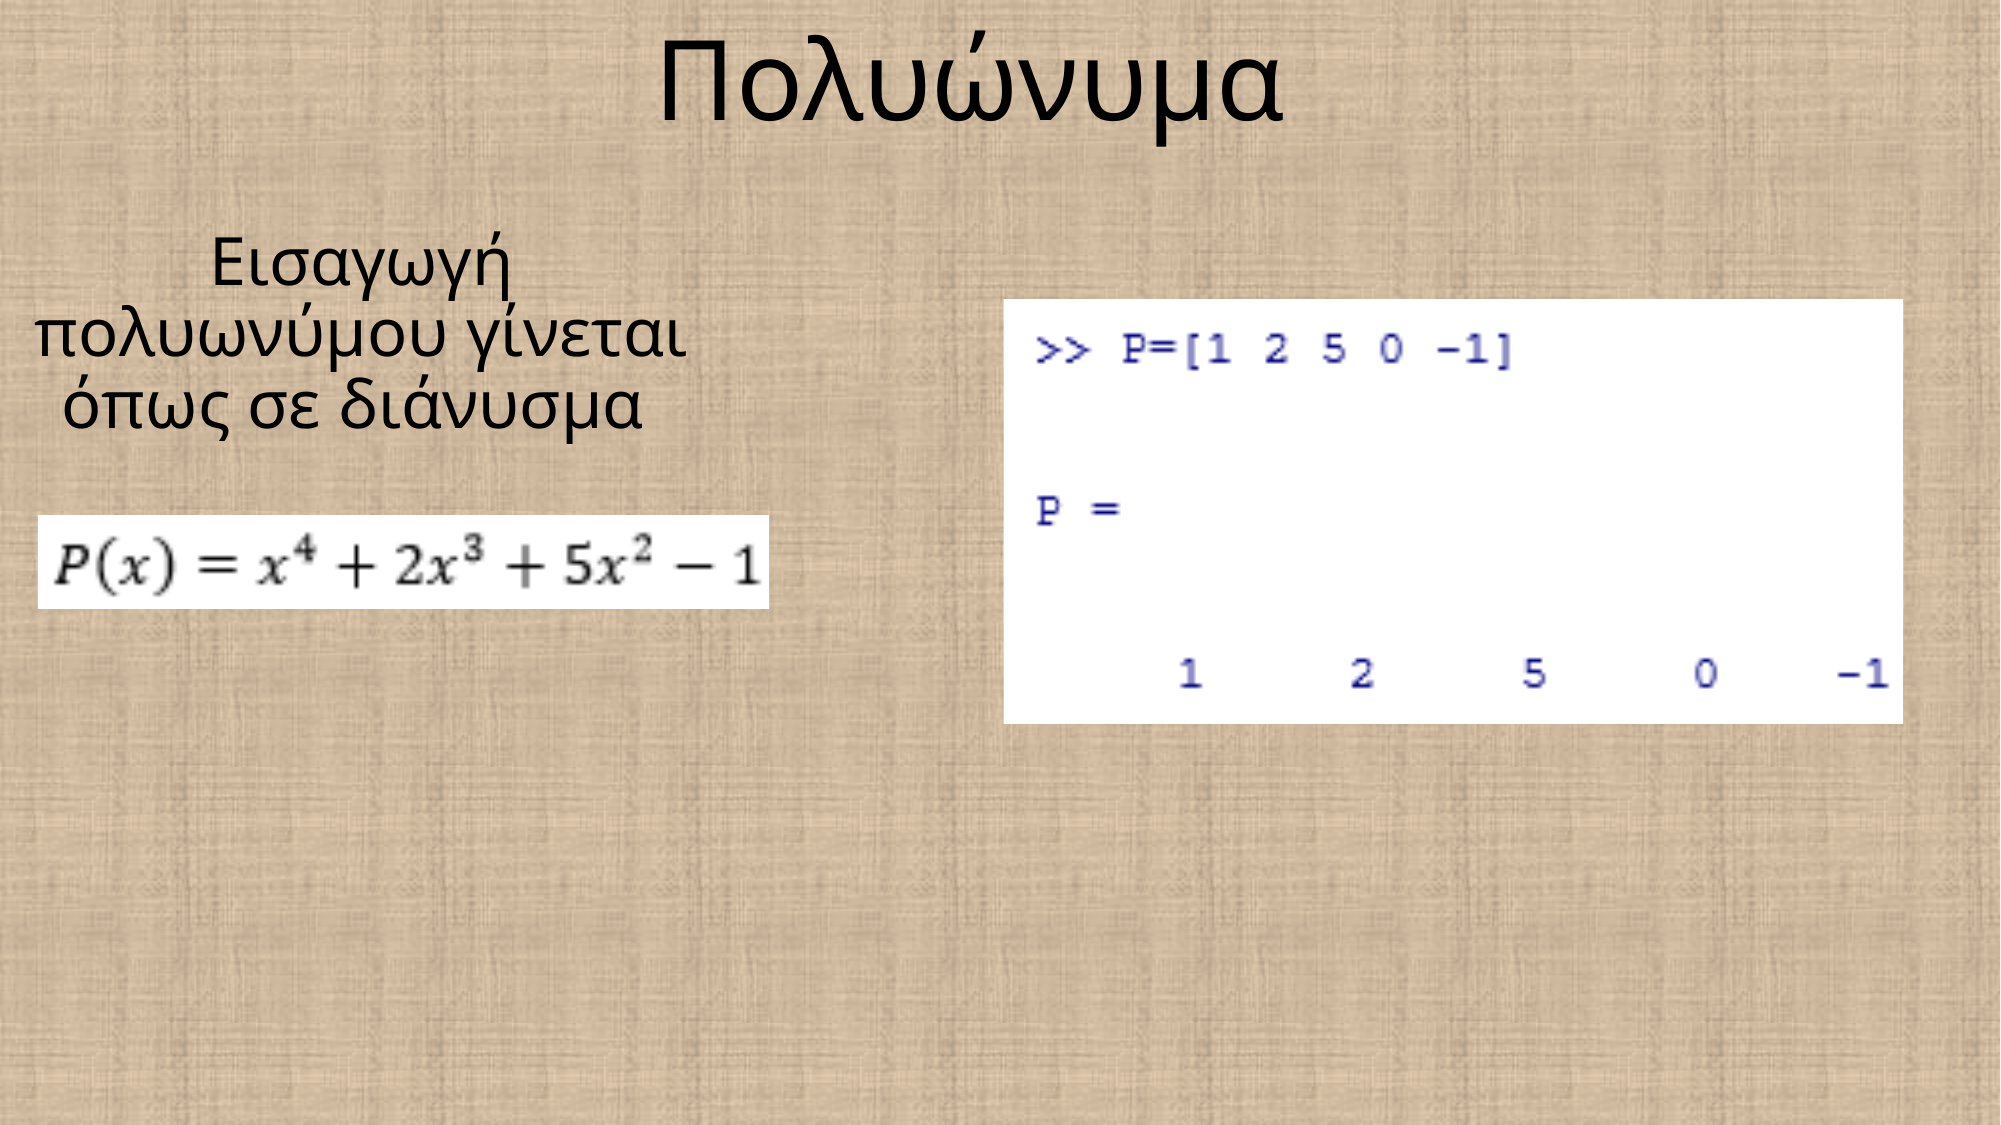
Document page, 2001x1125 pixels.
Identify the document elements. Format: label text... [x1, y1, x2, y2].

picture [37, 515, 770, 609]
text_box Εισαγωγή πολυωνύμου γίνεται όπως σε διάνυσμα [0, 217, 737, 451]
picture [1003, 299, 1904, 724]
title Πολυώνυμα [69, 16, 1872, 153]
